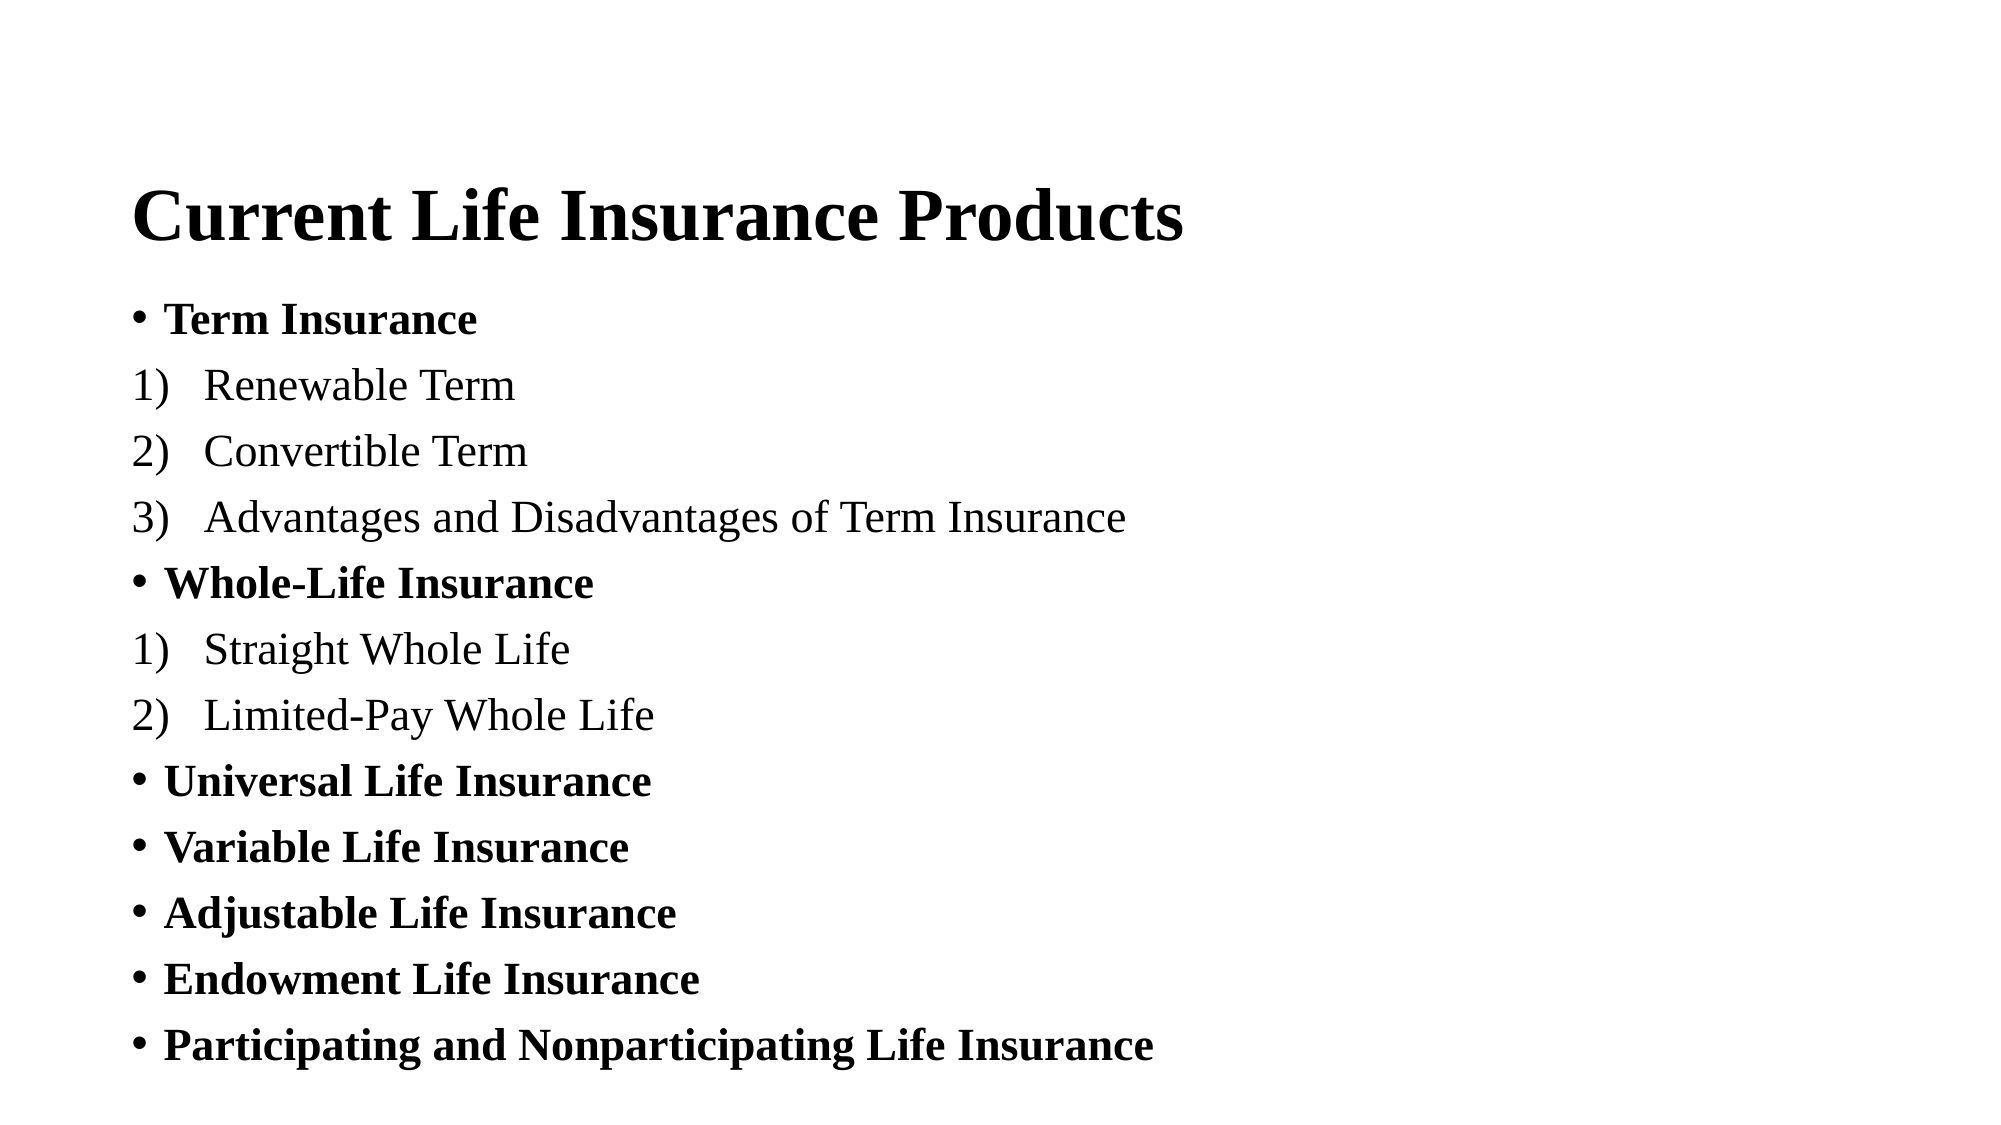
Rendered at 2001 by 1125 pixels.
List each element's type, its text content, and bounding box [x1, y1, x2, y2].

title Current Life Insurance Products [116, 162, 1917, 270]
list Term Insurance Renewable Term Convertible Term Advantages and Disadvantages of Term Insurance Whole-Life Insurance Straight Whole Life Limited-Pay Whole Life Universal Life Insurance Variable Life Insurance Adjustable Life Insurance Endowment Life Insurance Participating and Nonparticipating Life Insurance [116, 287, 1850, 1083]
